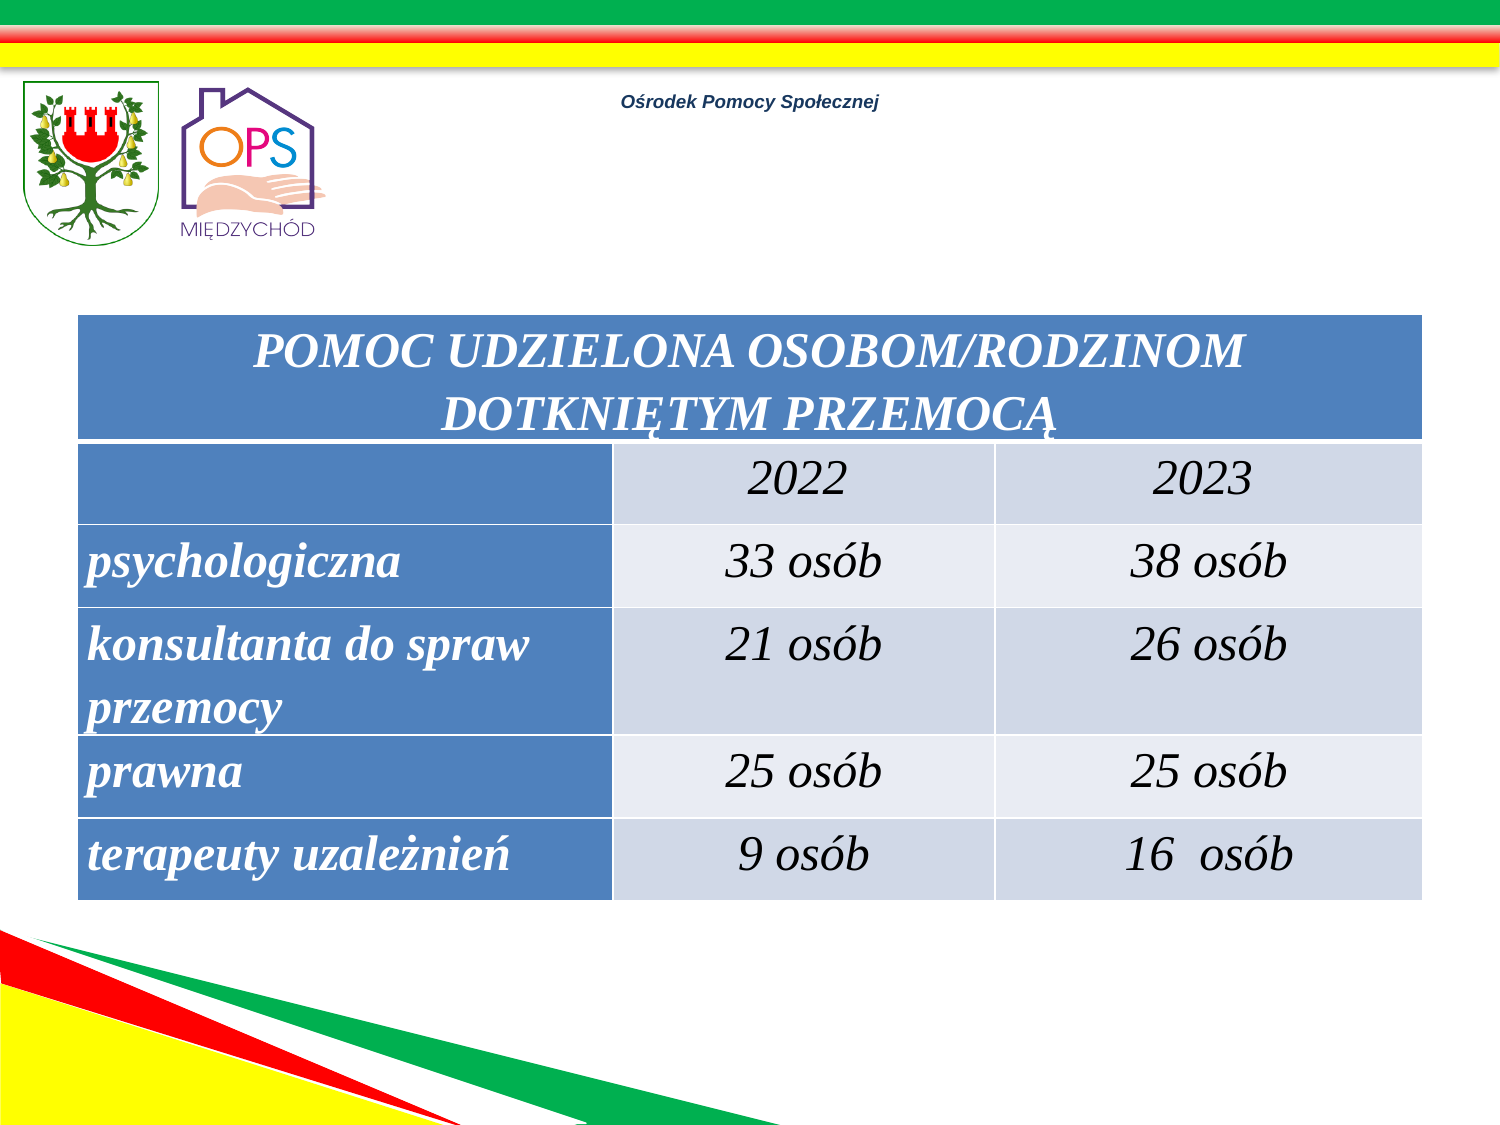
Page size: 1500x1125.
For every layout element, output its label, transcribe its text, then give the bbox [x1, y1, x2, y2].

table_cell 21 osób [614, 608, 994, 734]
table_cell terapeuty uzależnień [78, 859, 612, 900]
table_cell 38 osób [996, 525, 1422, 607]
table_cell 25 osób [614, 736, 994, 769]
table_cell [78, 444, 612, 524]
table_cell 25 osób [996, 736, 1422, 769]
table_cell konsultanta do spraw przemocy [78, 608, 612, 734]
table_cell psychologiczna [78, 525, 612, 607]
text_box [0, 769, 1500, 859]
table_cell 26 osób [996, 608, 1422, 734]
table_cell 2023 [996, 444, 1422, 524]
table_cell 2022 [614, 444, 994, 524]
table_cell 33 osób [614, 525, 994, 607]
table_cell prawna [78, 736, 612, 769]
table_cell 9 osób [614, 859, 994, 900]
table_cell 16 osób [996, 859, 1422, 900]
table_header POMOC UDZIELONA OSOBOM/RODZINOM DOTKNIĘTYM PRZEMOCĄ [78, 315, 1422, 439]
picture [23, 65, 360, 262]
